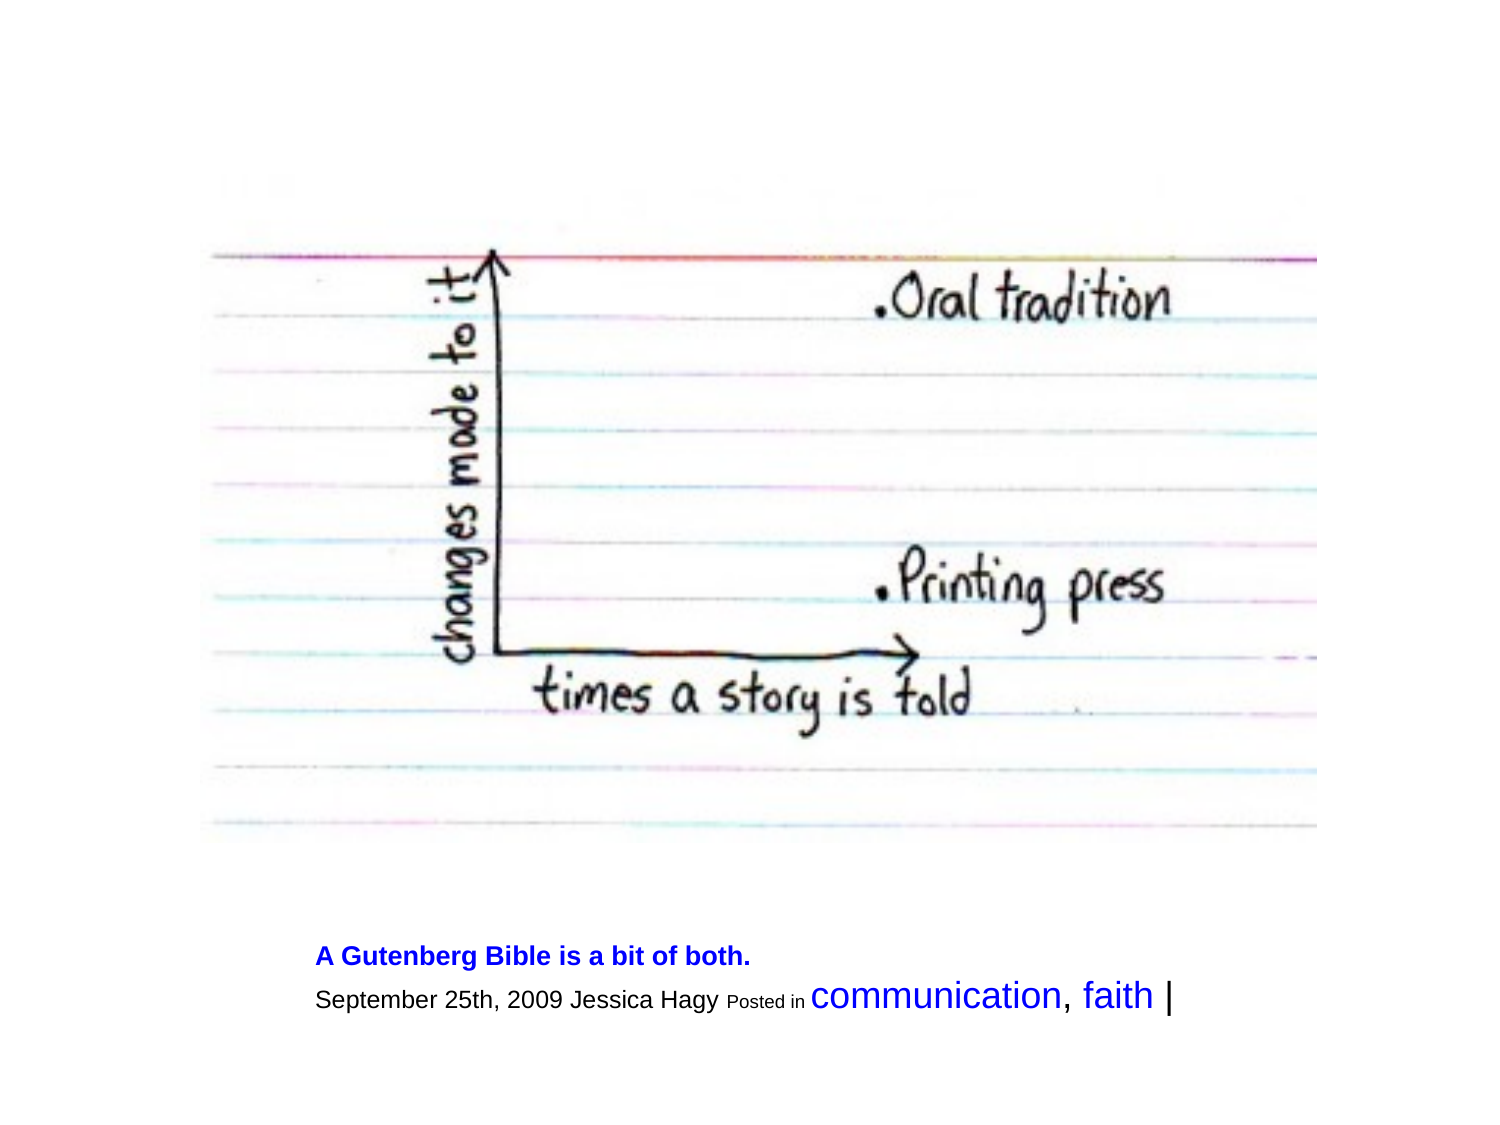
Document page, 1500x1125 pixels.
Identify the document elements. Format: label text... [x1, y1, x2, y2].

picture [199, 174, 1318, 843]
text_box A Gutenberg Bible is a bit of both. September 25th, 2009 Jessica Hagy Posted in communication, faith | [299, 931, 1200, 1069]
